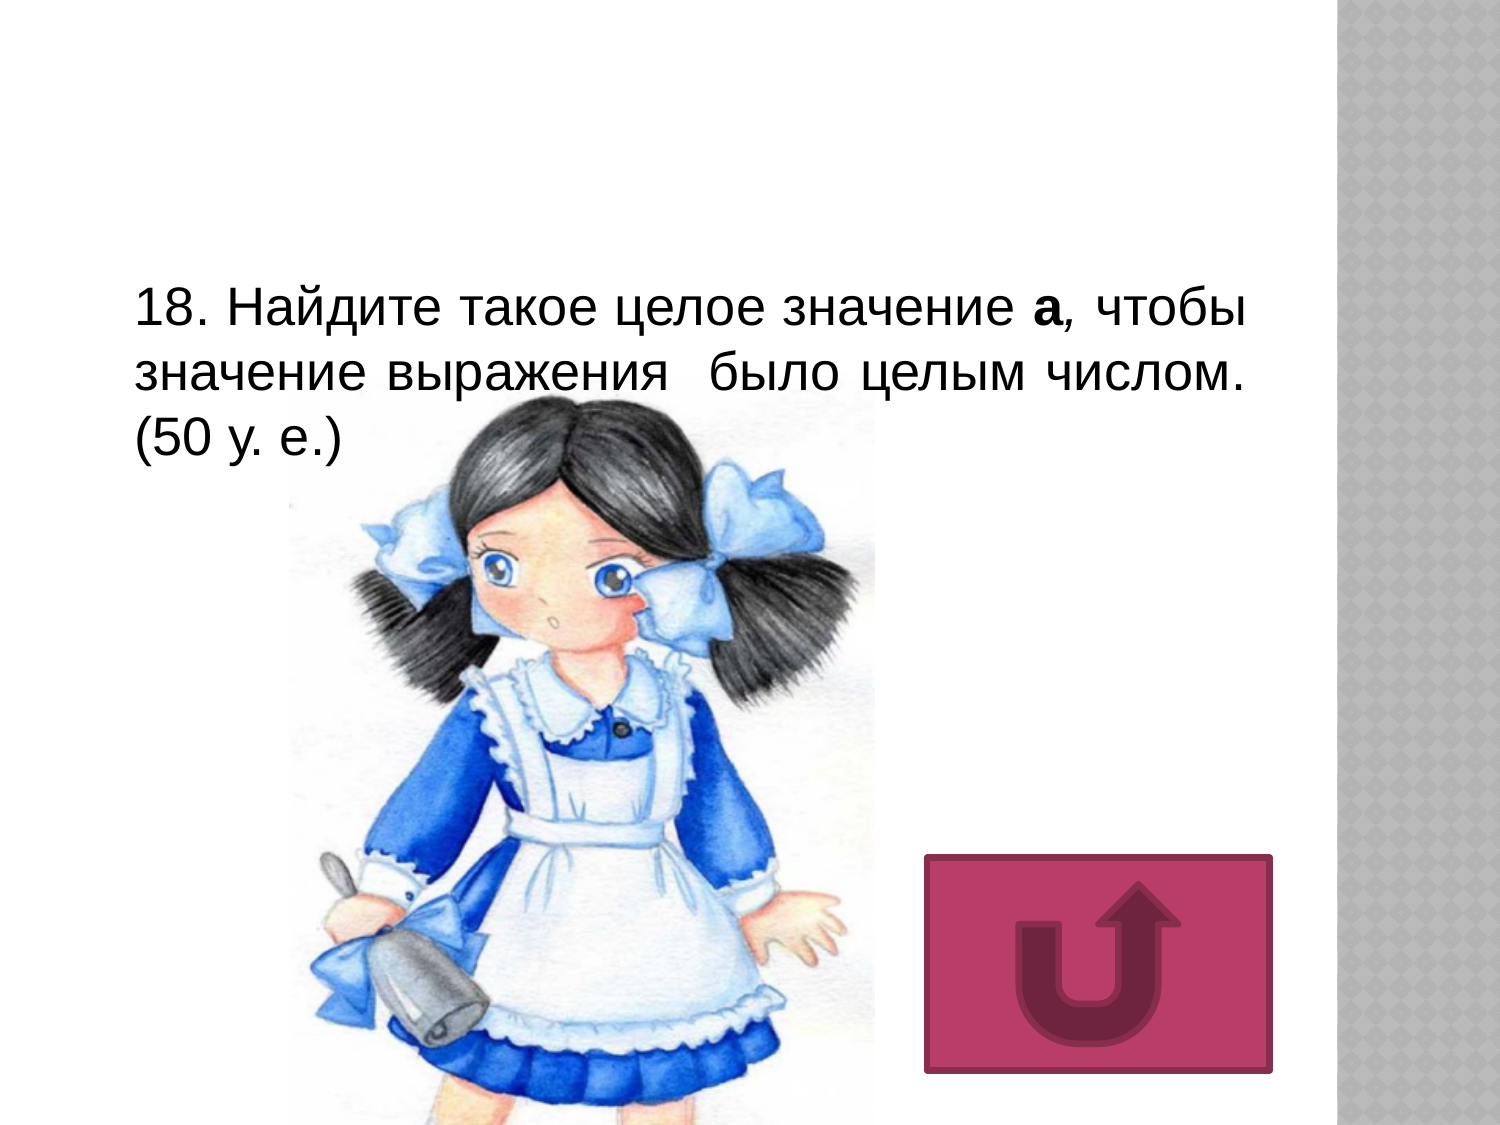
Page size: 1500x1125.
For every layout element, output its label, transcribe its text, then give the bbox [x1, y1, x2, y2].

picture [288, 373, 875, 1125]
text_box [924, 854, 1273, 1074]
list 18. Найдите такое целое значение а, чтобы значение выражения было целым числом. (50 у. е.) [75, 264, 1263, 1059]
